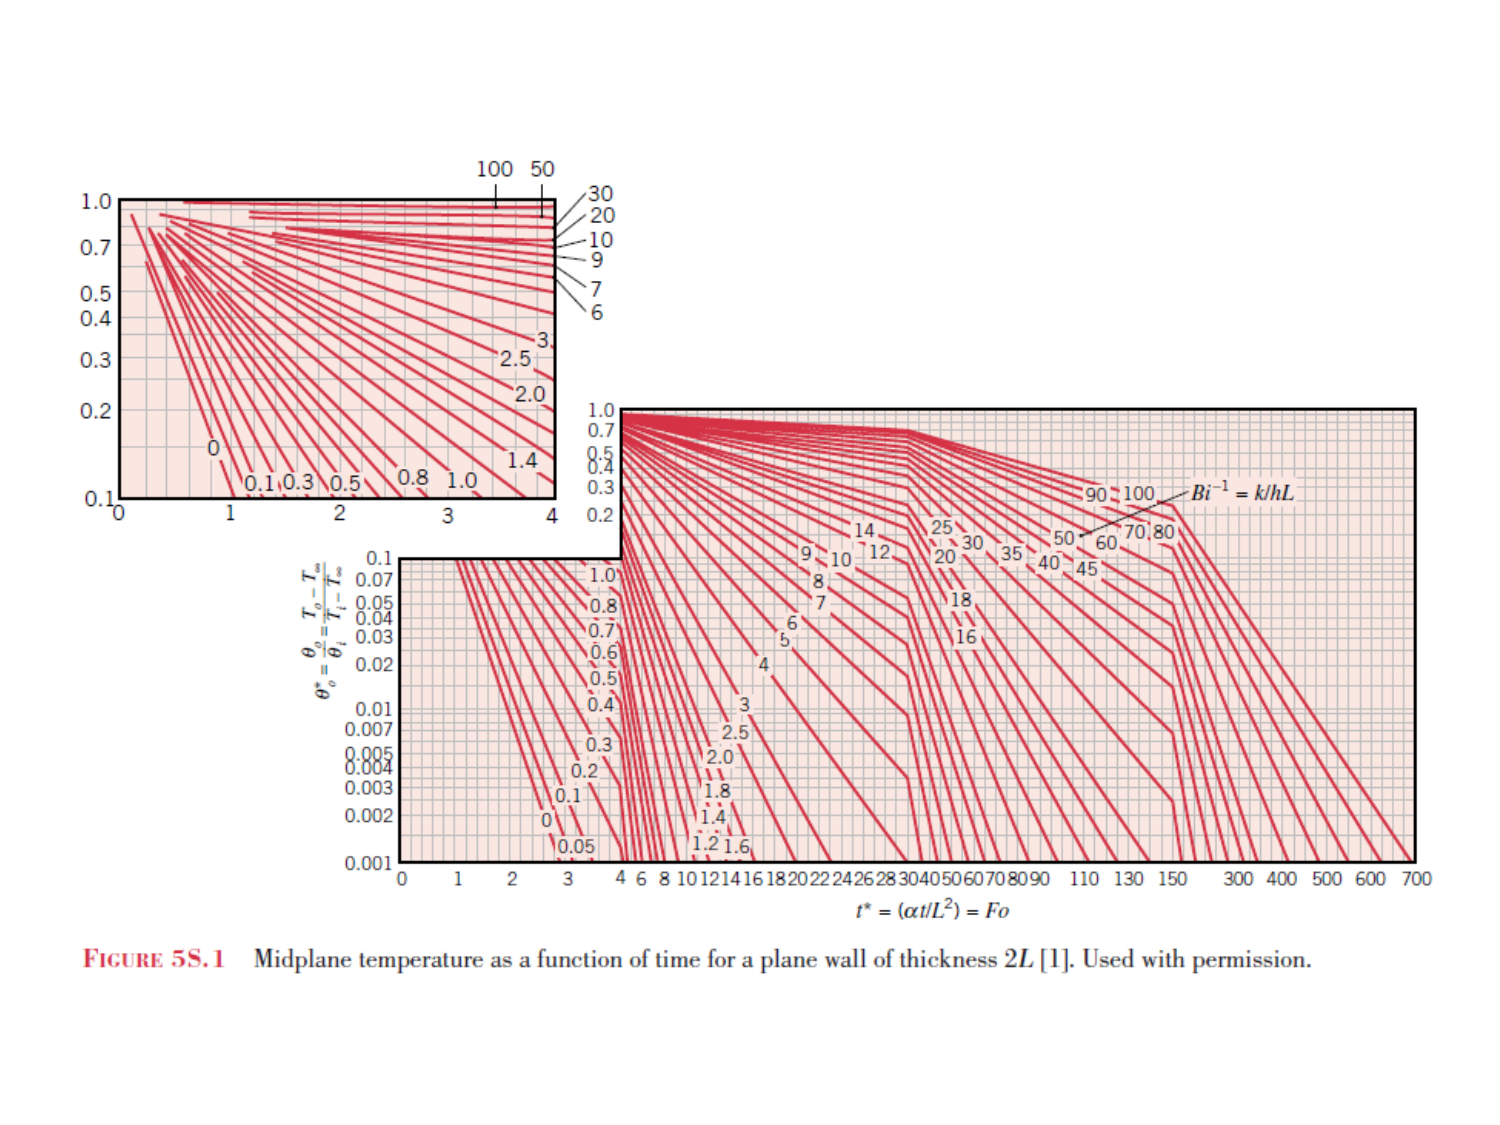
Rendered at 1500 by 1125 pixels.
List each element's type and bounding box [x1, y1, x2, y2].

picture [48, 149, 1474, 989]
